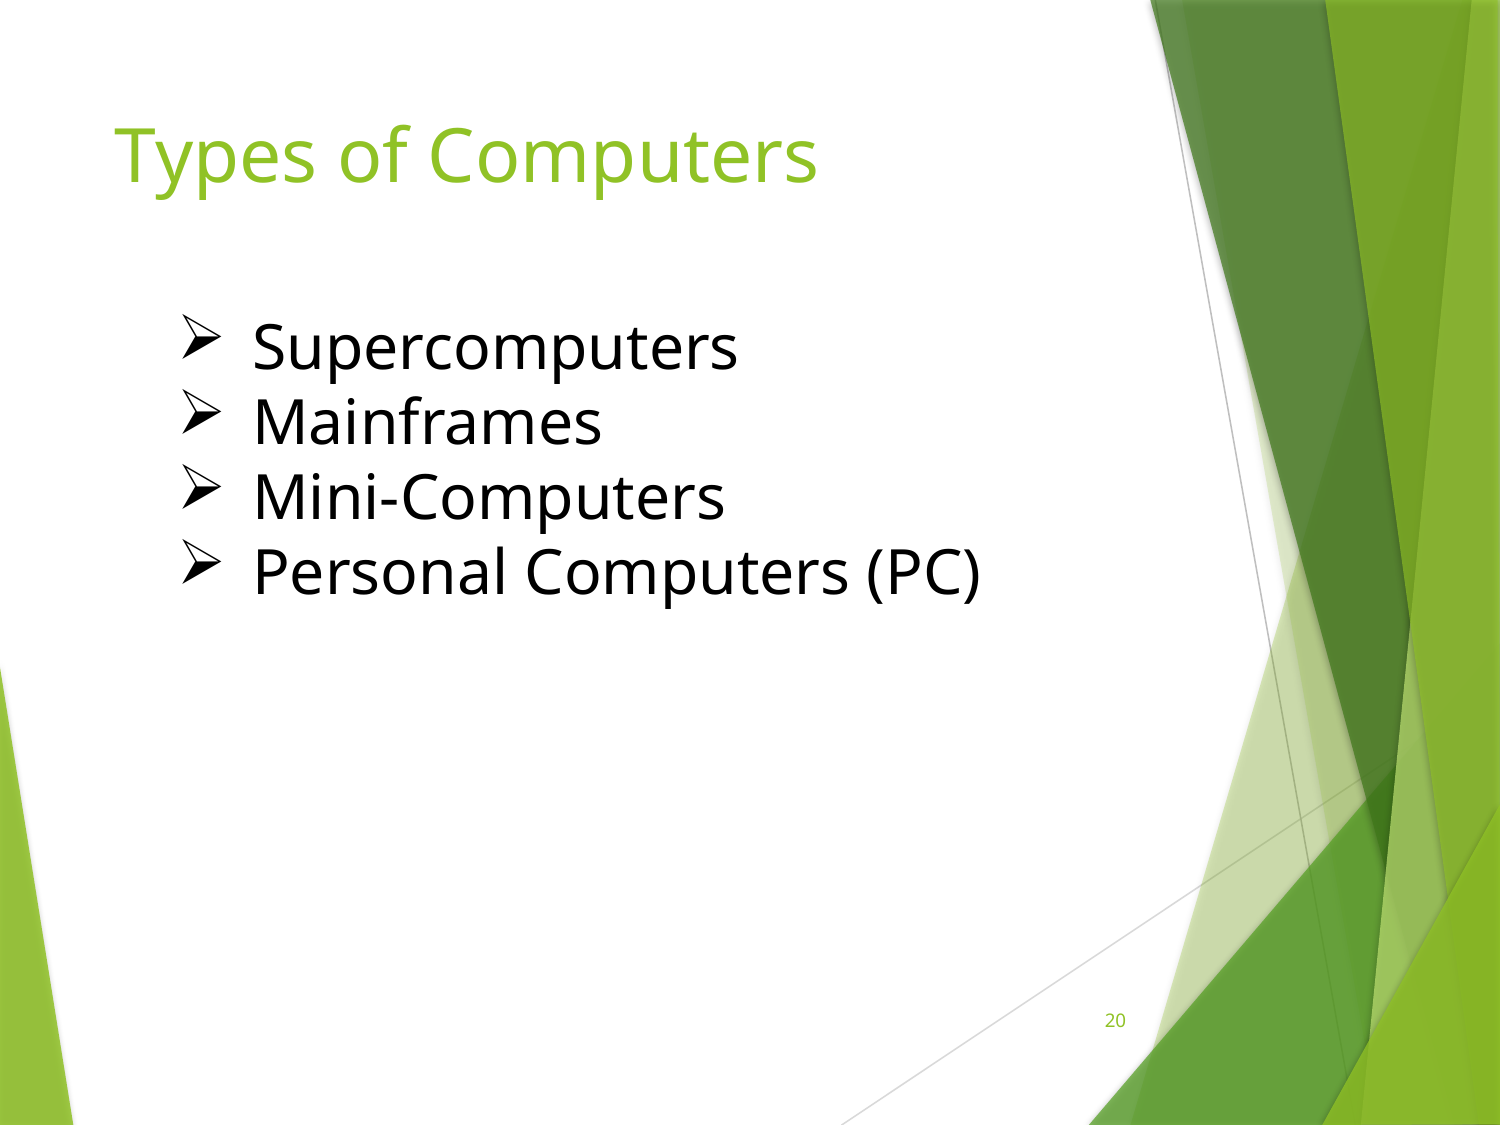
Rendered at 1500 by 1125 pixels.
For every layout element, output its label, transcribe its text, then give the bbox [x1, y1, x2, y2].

slide_number 20 [1057, 991, 1142, 1051]
title Types of Computers [99, 99, 1142, 317]
text_box Supercomputers Mainframes Mini-Computers Personal Computers (PC) [162, 299, 1188, 735]
